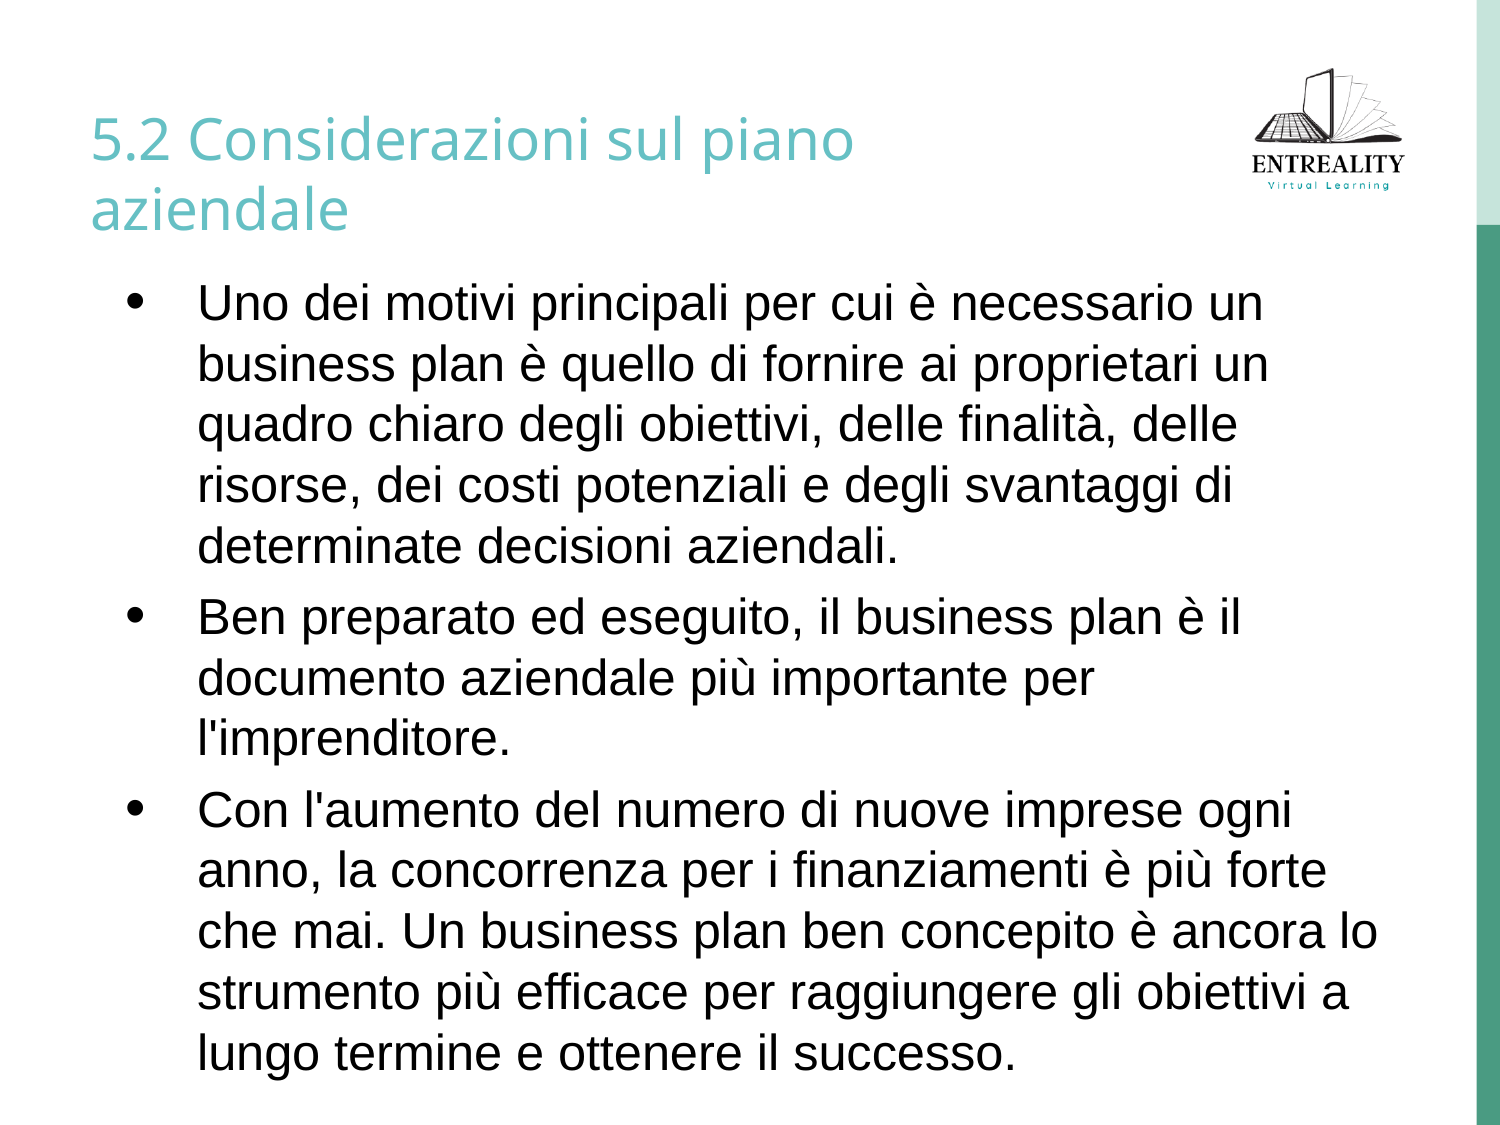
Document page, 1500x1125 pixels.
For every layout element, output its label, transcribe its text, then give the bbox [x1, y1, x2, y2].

picture [1198, 0, 1458, 259]
title 5.2 Considerazioni sul piano aziendale [75, 25, 1025, 250]
list Uno dei motivi principali per cui è necessario un business plan è quello di fornire ai proprietari un quadro chiaro degli obiettivi, delle finalità, delle risorse, dei costi potenziali e degli svantaggi di determinate decisioni aziendali. Ben preparato ed eseguito, il business plan è il documento aziendale più importante per l'imprenditore. Con l'aumento del numero di nuove imprese ogni anno, la concorrenza per i finanziamenti è più forte che mai. Un business plan ben concepito è ancora lo strumento più efficace per raggiungere gli obiettivi a lungo termine e ottenere il successo. [75, 262, 1425, 1091]
